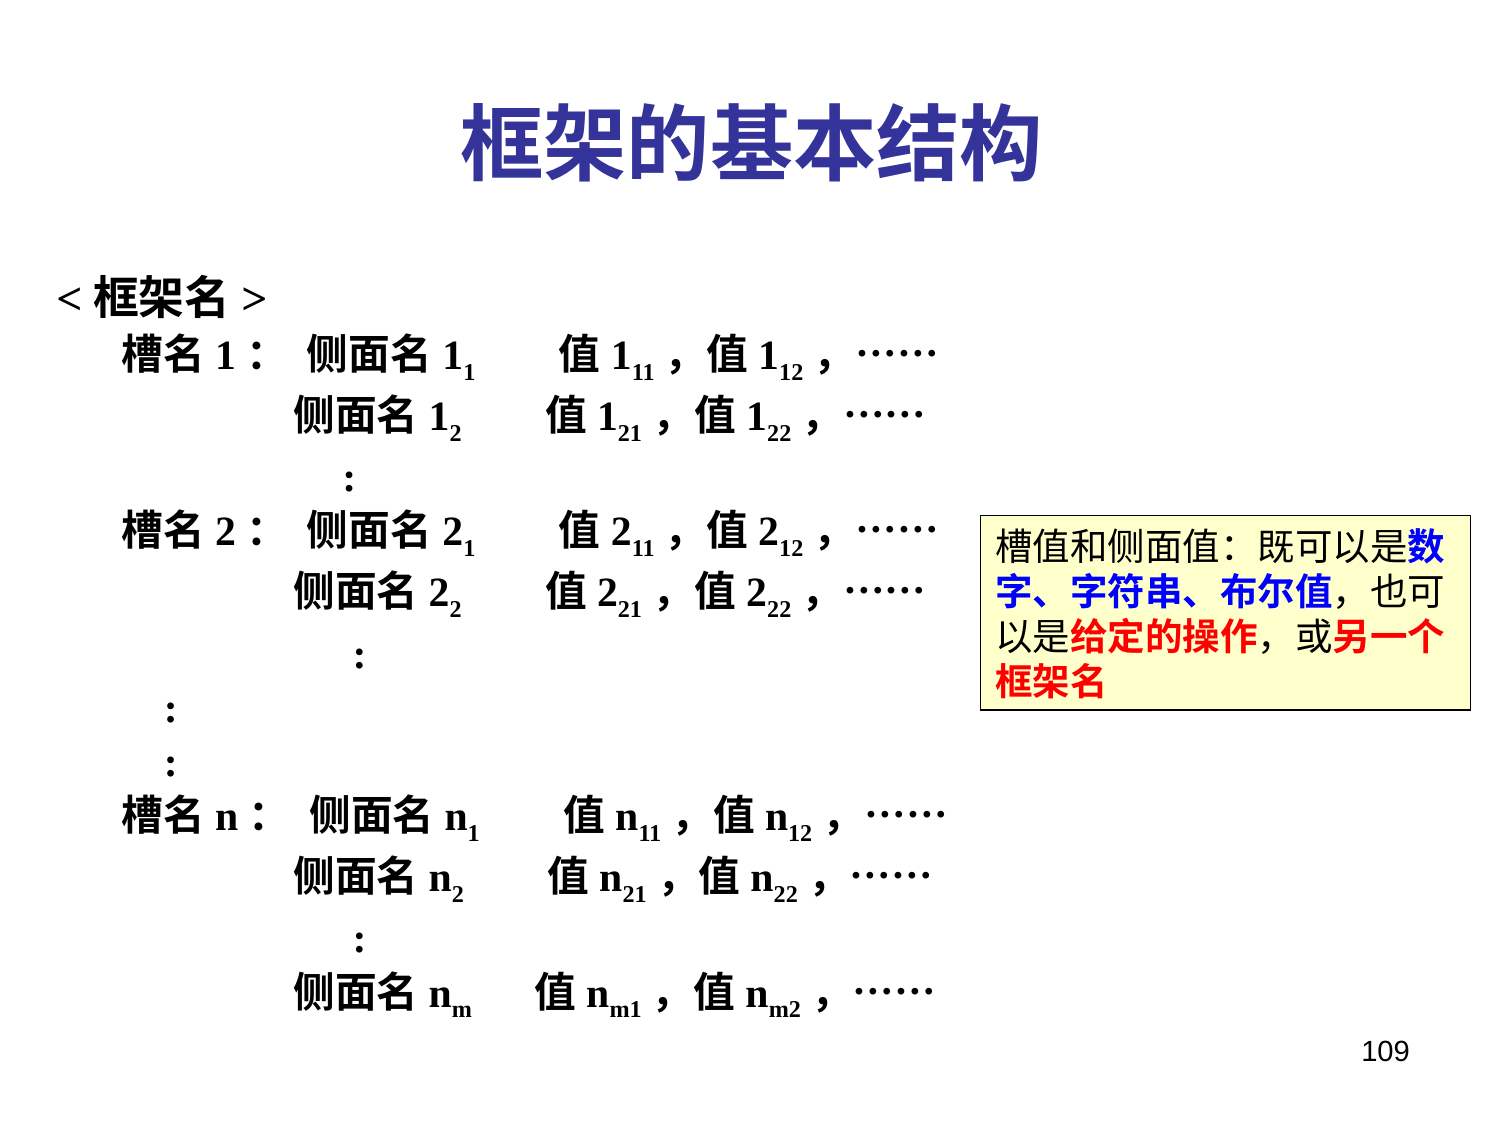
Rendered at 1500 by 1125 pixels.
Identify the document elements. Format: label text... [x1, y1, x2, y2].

title 框架的基本结构 [76, 54, 1427, 228]
text_box 槽值和侧面值：既可以是数字、字符串、布尔值，也可以是给定的操作，或另一个框架名 [980, 515, 1471, 711]
list <框架名> 槽名1： 侧面名11 值111，值112，…… 侧面名12 值121，值122，…… : 槽名2： 侧面名21 值211，值212，…… 侧面名22 值221，值222，…… : : : 槽名n： 侧面名n1 值n11，值n12，…… 侧面名n2 值n21，值n22，…… : 侧面名nm 值nm1，值nm2，…… [41, 261, 1418, 1065]
slide_number 109 [1074, 1024, 1425, 1103]
